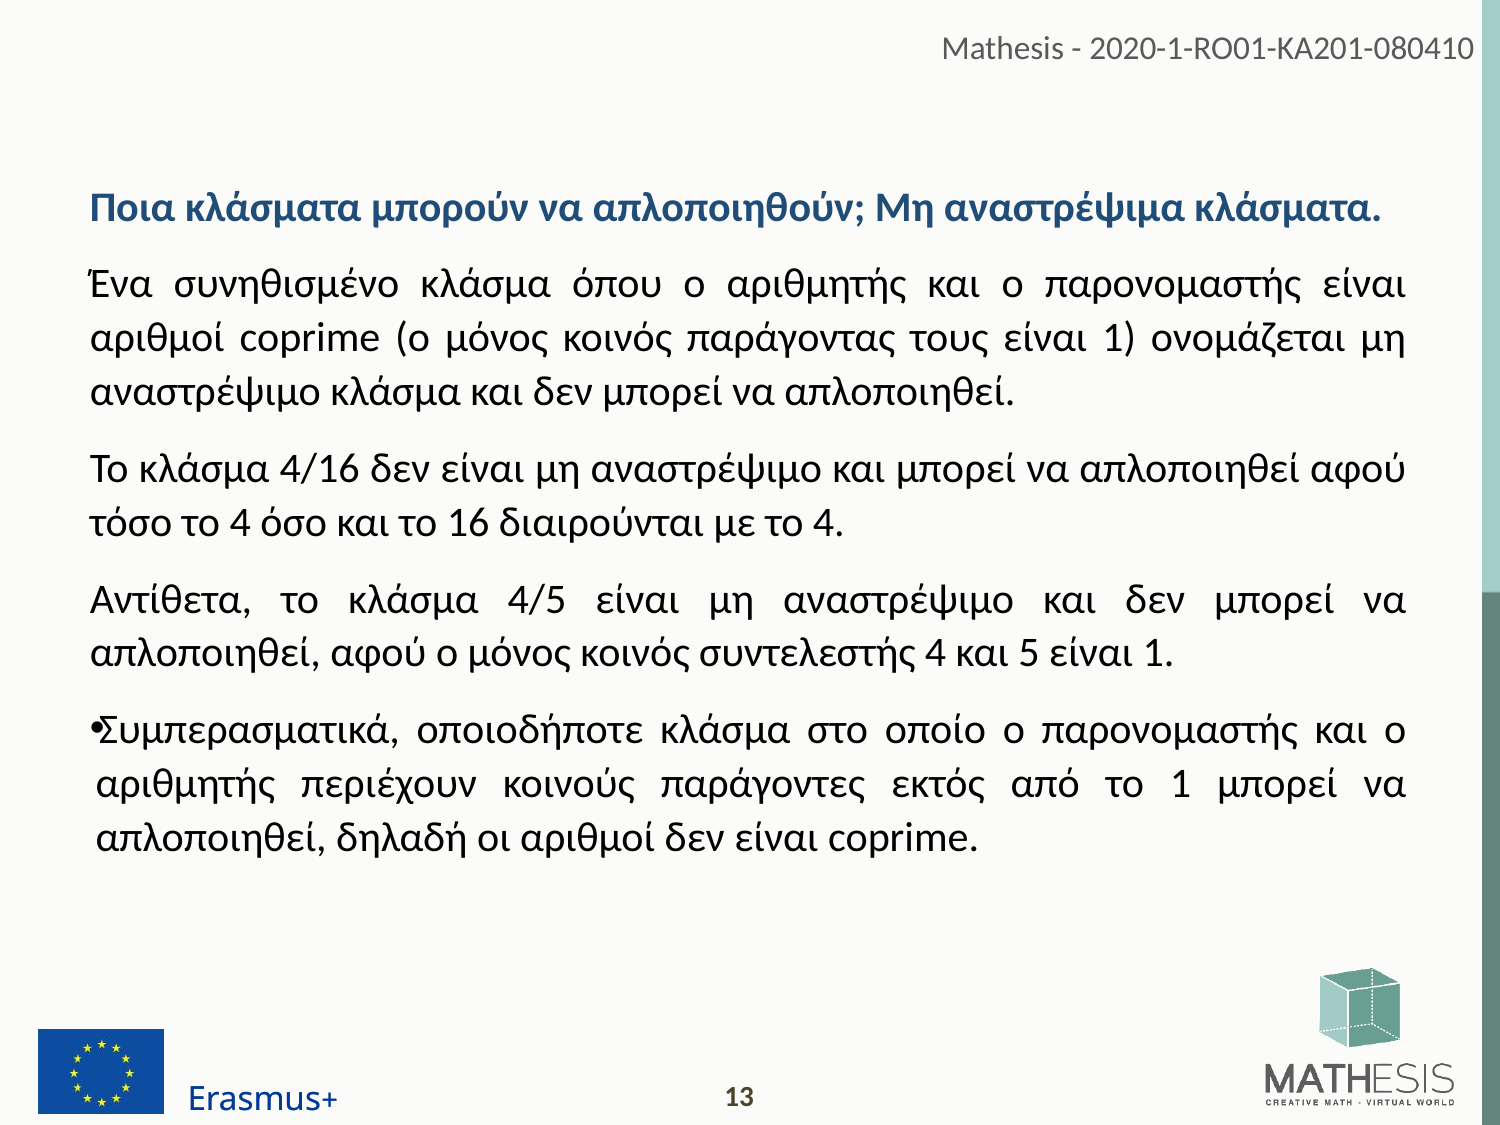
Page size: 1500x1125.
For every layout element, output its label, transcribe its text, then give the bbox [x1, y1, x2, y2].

picture [38, 1029, 164, 1114]
list Ποια κλάσματα μπορούν να απλοποιηθούν; Μη αναστρέψιμα κλάσματα. Ένα συνηθισμένο κλάσμα όπου ο αριθμητής και ο παρονομαστής είναι αριθμοί coprime (ο μόνος κοινός παράγοντας τους είναι 1) ονομάζεται μη αναστρέψιμο κλάσμα και δεν μπορεί να απλοποιηθεί. Το κλάσμα 4/16 δεν είναι μη αναστρέψιμο και μπορεί να απλοποιηθεί αφού τόσο το 4 όσο και το 16 διαιρούνται με το 4. Αντίθετα, το κλάσμα 4/5 είναι μη αναστρέψιμο και δεν μπορεί να απλοποιηθεί, αφού ο μόνος κοινός συντελεστής 4 και 5 είναι 1. Συμπερασματικά, οποιοδήποτε κλάσμα στο οποίο ο παρονομαστής και ο αριθμητής περιέχουν κοινούς παράγοντες εκτός από το 1 μπορεί να απλοποιηθεί, δηλαδή οι αριθμοί δεν είναι coprime. [75, 168, 1425, 911]
